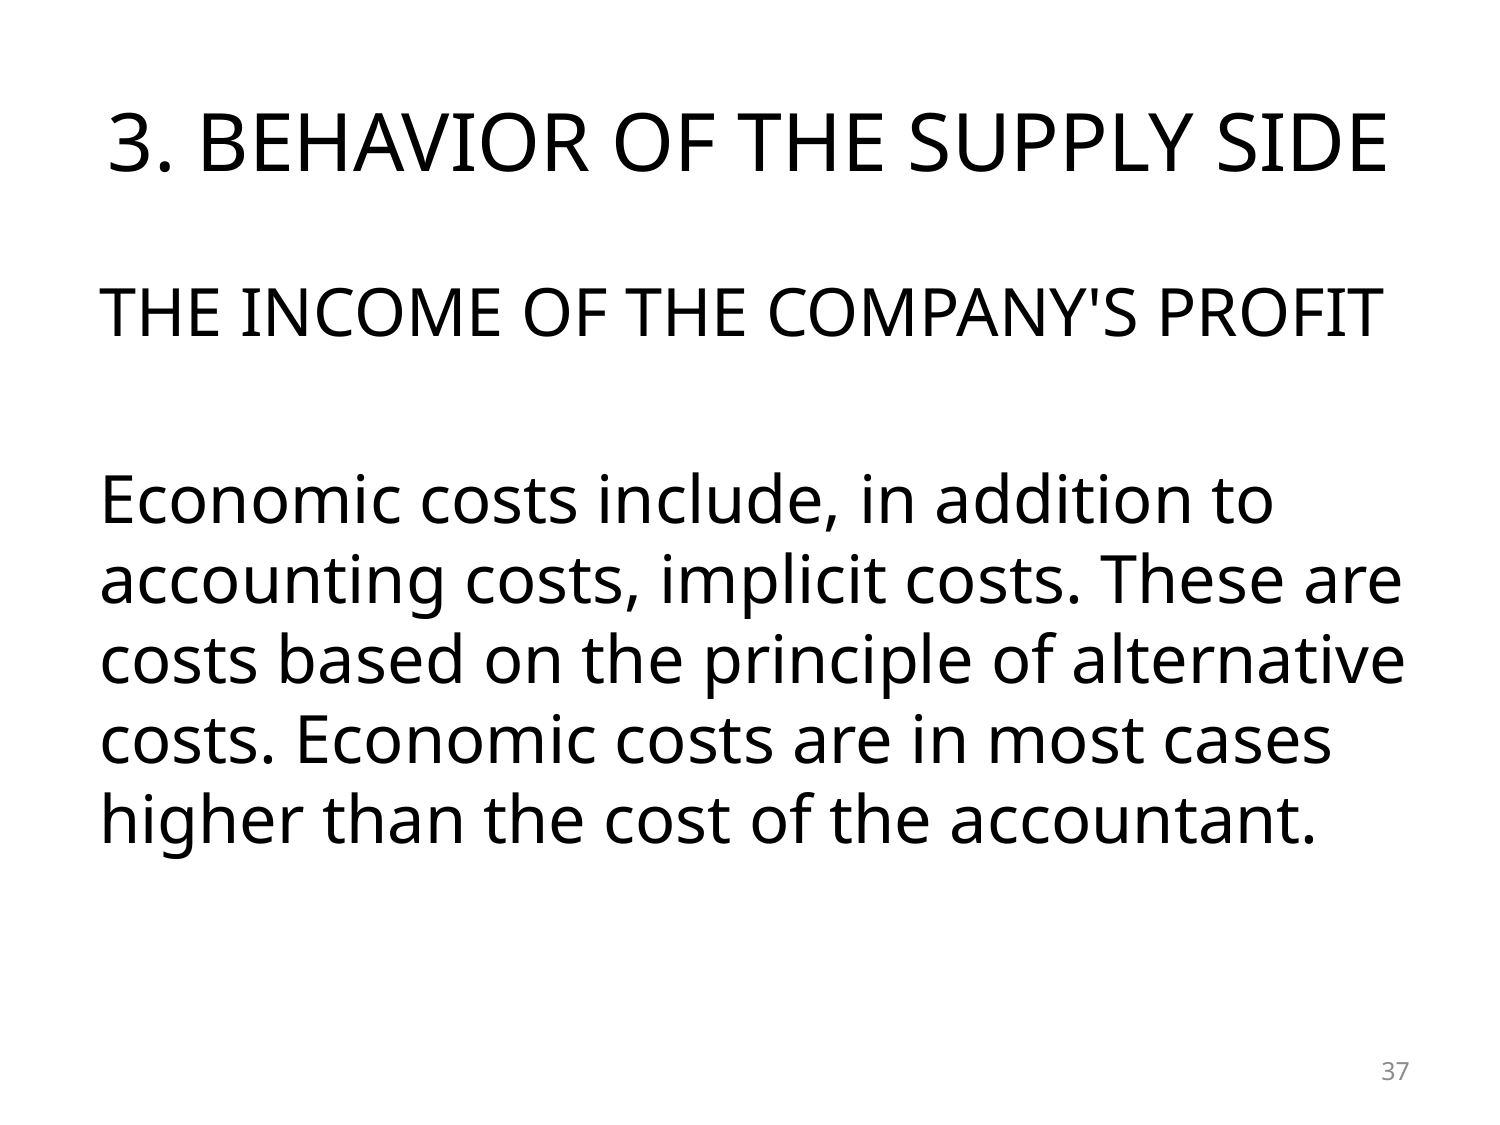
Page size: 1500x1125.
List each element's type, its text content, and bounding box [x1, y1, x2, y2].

title 3. BEHAVIOR OF THE SUPPLY SIDE [75, 45, 1425, 233]
list THE INCOME OF THE COMPANY'S PROFIT Economic costs include, in addition to accounting costs, implicit costs. These are costs based on the principle of alternative costs. Economic costs are in most cases higher than the cost of the accountant. [75, 262, 1425, 1005]
slide_number 37 [1074, 1042, 1425, 1103]
